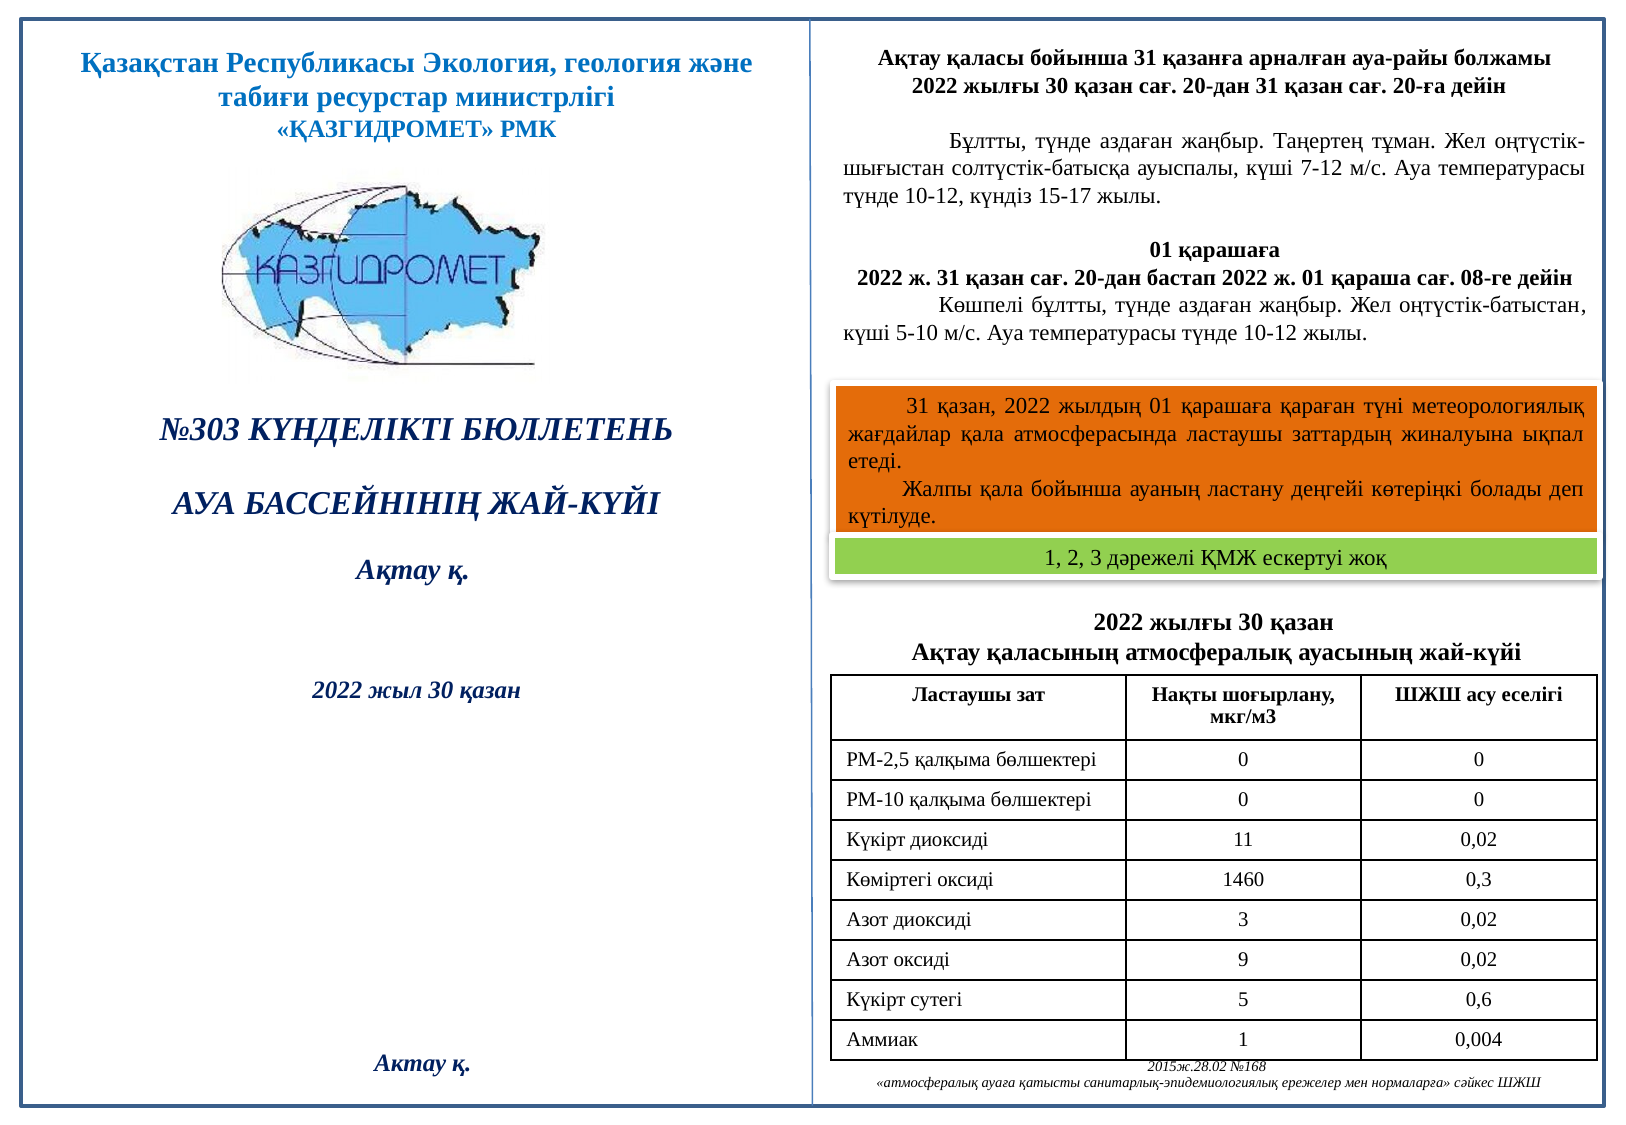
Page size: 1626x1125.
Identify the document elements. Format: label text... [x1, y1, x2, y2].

text_box 1, 2, 3 дәрежелі ҚМЖ ескертуі жоқ [829, 532, 1603, 580]
table_cell Азот оксиді [832, 941, 1125, 979]
table_cell [816, 1102, 1601, 1123]
table_cell 9 [1127, 941, 1360, 979]
table_cell 0 [1362, 741, 1596, 779]
table_cell Күкірт сутегі [832, 981, 1125, 1019]
table_cell 3 [1127, 901, 1360, 939]
table_cell Күкірт диоксиді [832, 821, 1125, 859]
table_cell 0,3 [1362, 861, 1596, 899]
table_header Актау қ. [57, 1049, 789, 1106]
table_cell Көміртегі оксиді [832, 861, 1125, 899]
table_cell 0,02 [1362, 821, 1596, 859]
table_cell Аммиак [832, 1021, 1125, 1059]
table_cell 1 [1127, 1021, 1360, 1059]
table_cell 0 [1127, 741, 1360, 779]
table_cell 0,6 [1362, 981, 1596, 1019]
text_box [19, 17, 1606, 1108]
text_box Ақтау қаласы бойынша 31 қазанға арналған ауа-райы болжамы 2022 жылғы 30 қазан сағ. 20-дан 31 қазан сағ. 20-ға дейін Бұлтты, түнде аздаған жаңбыр. Таңертең тұман. Жел оңтүстік-шығыстан солтүстік-батысқа ауыспалы, күші 7-12 м/с. Ауа температурасы түнде 10-12, күндіз 15-17 жылы. 01 қарашаға 2022 ж. 31 қазан сағ. 20-дан бастап 2022 ж. 01 қараша сағ. 08-ге дейін Көшпелі бұлтты, түнде аздаған жаңбыр. Жел оңтүстік-батыстан, күші 5-10 м/с. Ауа температурасы түнде 10-12 жылы. [828, 35, 1602, 353]
table_cell 0,004 [1362, 1021, 1596, 1059]
text_box 2022 жылғы 30 қазан Ақтау қаласының атмосфералық ауасының жай-күйі [818, 598, 1610, 674]
table_cell 0,02 [1362, 901, 1596, 939]
table_cell РМ-10 қалқыма бөлшектері [832, 781, 1125, 819]
table_cell 0 [1127, 781, 1360, 819]
table_header Ластаушы зат [832, 676, 1125, 739]
text_box Қазақстан Республикасы Экология, геология және табиғи ресурстар министрлігі «ҚАЗГИДРОМЕТ» РМК [21, 35, 804, 150]
table_header №303 КҮНДЕЛІКТІ БЮЛЛЕТЕНЬ АУА БАССЕЙНІНІҢ ЖАЙ-КҮЙІ Ақтау қ. 2022 жыл 30 қазан [50, 410, 783, 727]
table_header Нақты шоғырлану, мкг/м3 [1127, 676, 1360, 739]
text_box 31 қазан, 2022 жылдың 01 қарашаға қараған түні метеорологиялық жағдайлар қала атмосферасында ластаушы заттардың жиналуына ықпал етеді. Жалпы қала бойынша ауаның ластану деңгейі көтеріңкі болады деп күтілуде. [830, 380, 1603, 532]
table_cell 0,02 [1362, 941, 1596, 979]
table_cell 11 [1127, 821, 1360, 859]
table_cell Азот диоксиді [832, 901, 1125, 939]
table_cell РМ-2,5 қалқыма бөлшектері [832, 741, 1125, 779]
table_cell 5 [1127, 981, 1360, 1019]
table_cell 0 [1362, 781, 1596, 819]
table_header 2015ж.28.02 №168 «атмосфералық ауаға қатысты санитарлық-эпидемиологиялық ережелер мен нормаларға» сәйкес ШЖШ [817, 1059, 1601, 1102]
table_cell 1460 [1127, 861, 1360, 899]
picture [221, 167, 555, 384]
table_header ШЖШ асу еселігі [1362, 676, 1596, 739]
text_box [809, 18, 813, 1106]
